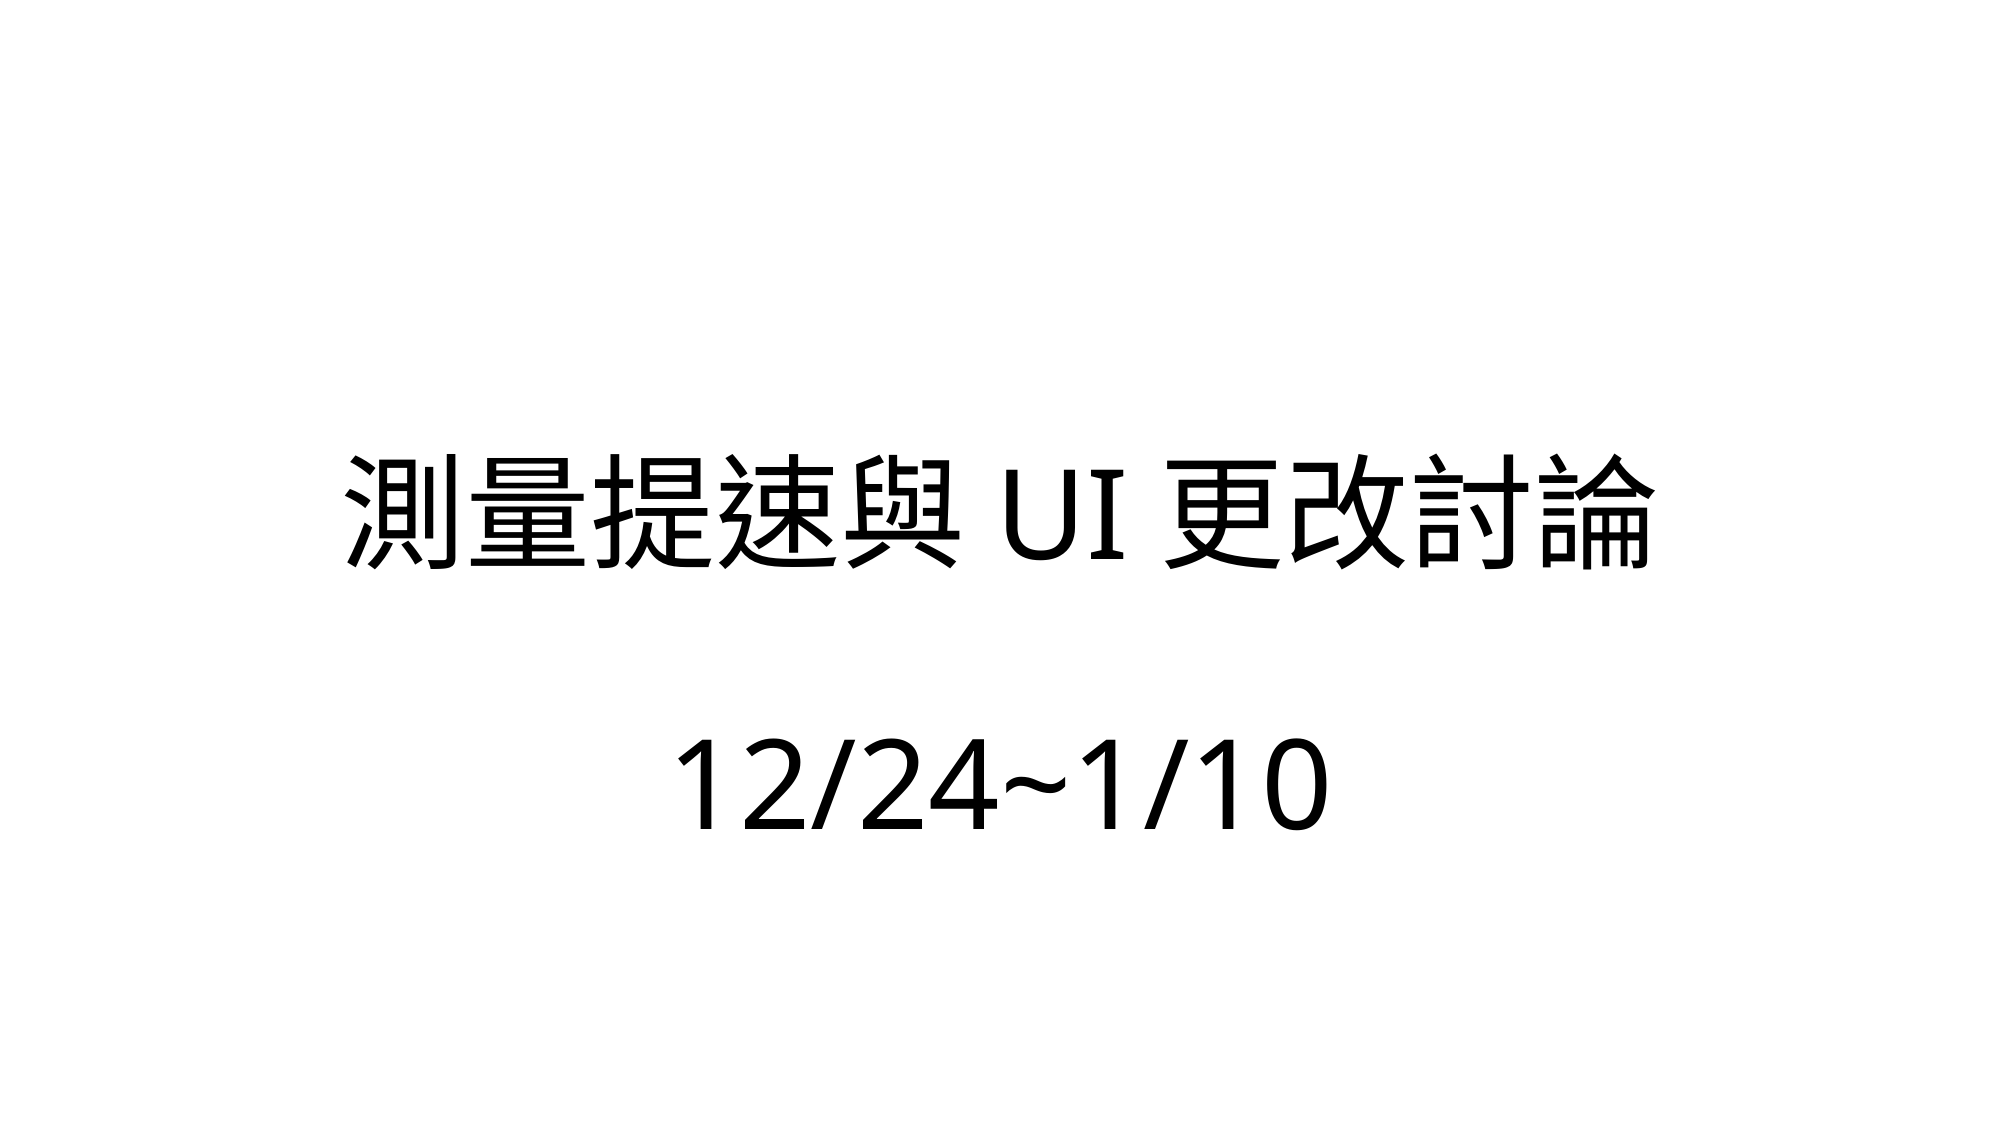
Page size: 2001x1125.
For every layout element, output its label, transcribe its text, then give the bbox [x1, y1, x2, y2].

title 測量提速與UI更改討論 12/24~1/10 [249, 260, 1750, 865]
